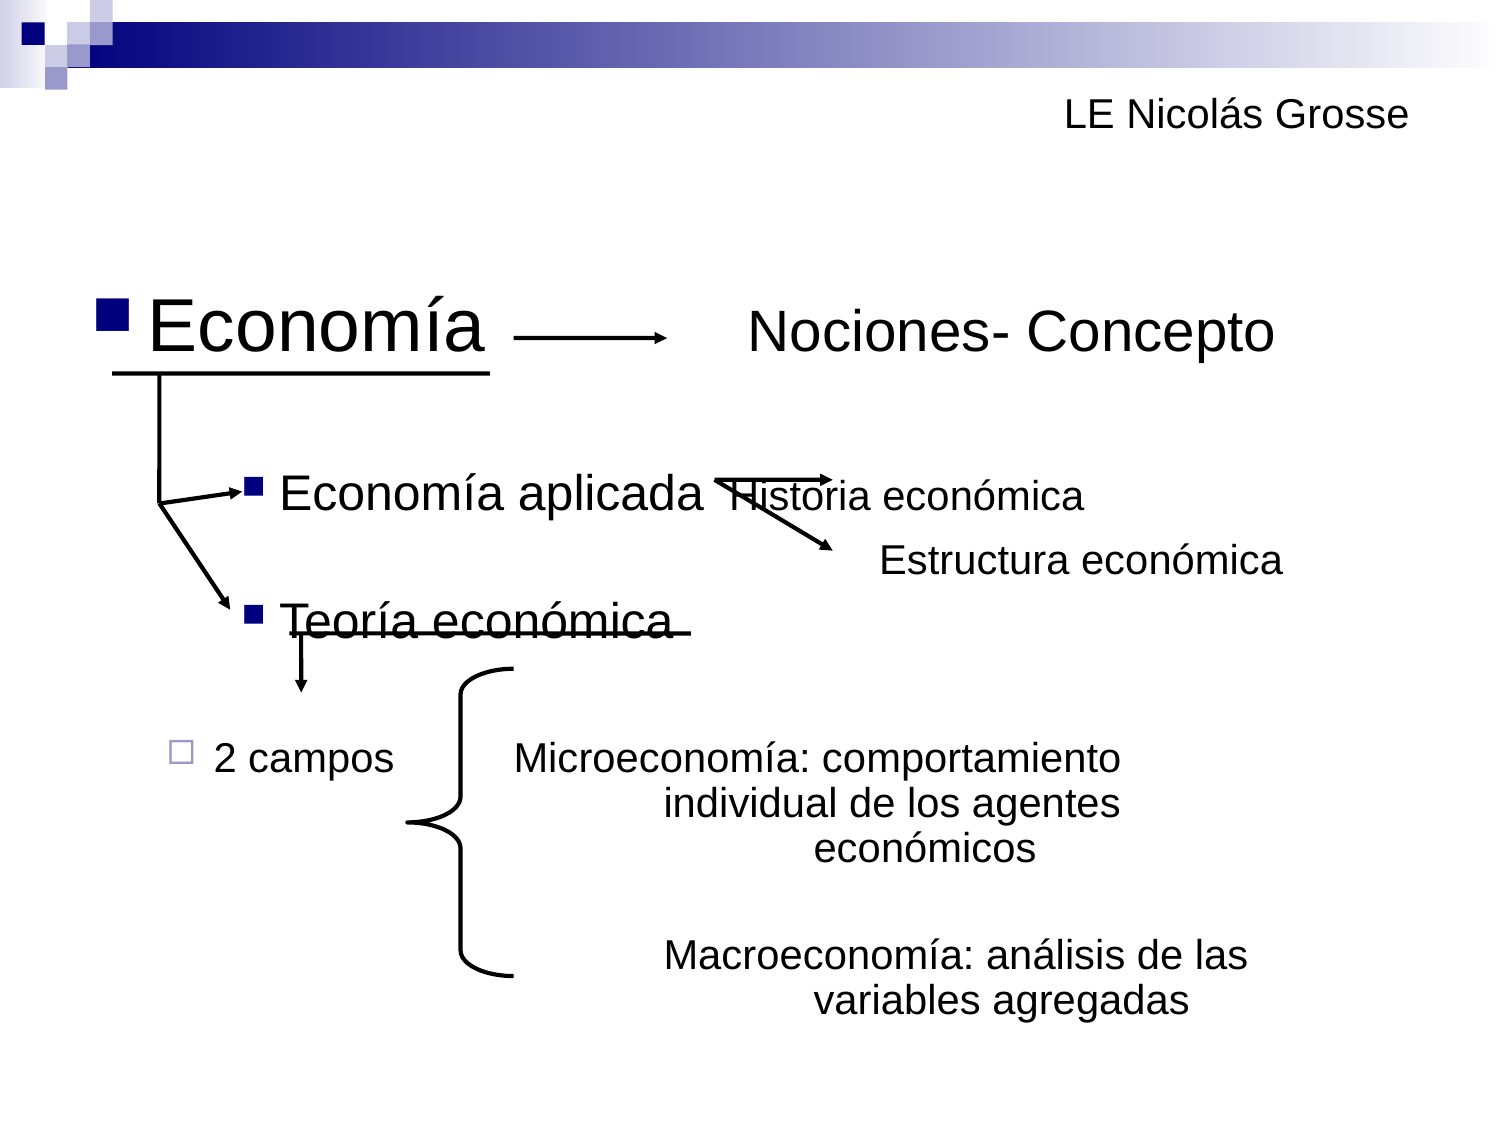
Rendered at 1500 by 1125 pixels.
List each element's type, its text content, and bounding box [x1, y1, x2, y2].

text_box [513, 331, 668, 345]
text_box [407, 668, 514, 977]
list Economía Nociones- Concepto Economía aplicada Historia económica Estructura económica Teoría económica 2 campos Microeconomía: comportamiento individual de los agentes económicos Macroeconomía: análisis de las variables agregadas [76, 278, 1427, 1025]
text_box [294, 634, 308, 693]
title LE Nicolás Grosse [74, 74, 1426, 150]
text_box [159, 504, 231, 610]
text_box [716, 473, 833, 487]
text_box [160, 487, 243, 504]
text_box [714, 479, 833, 551]
